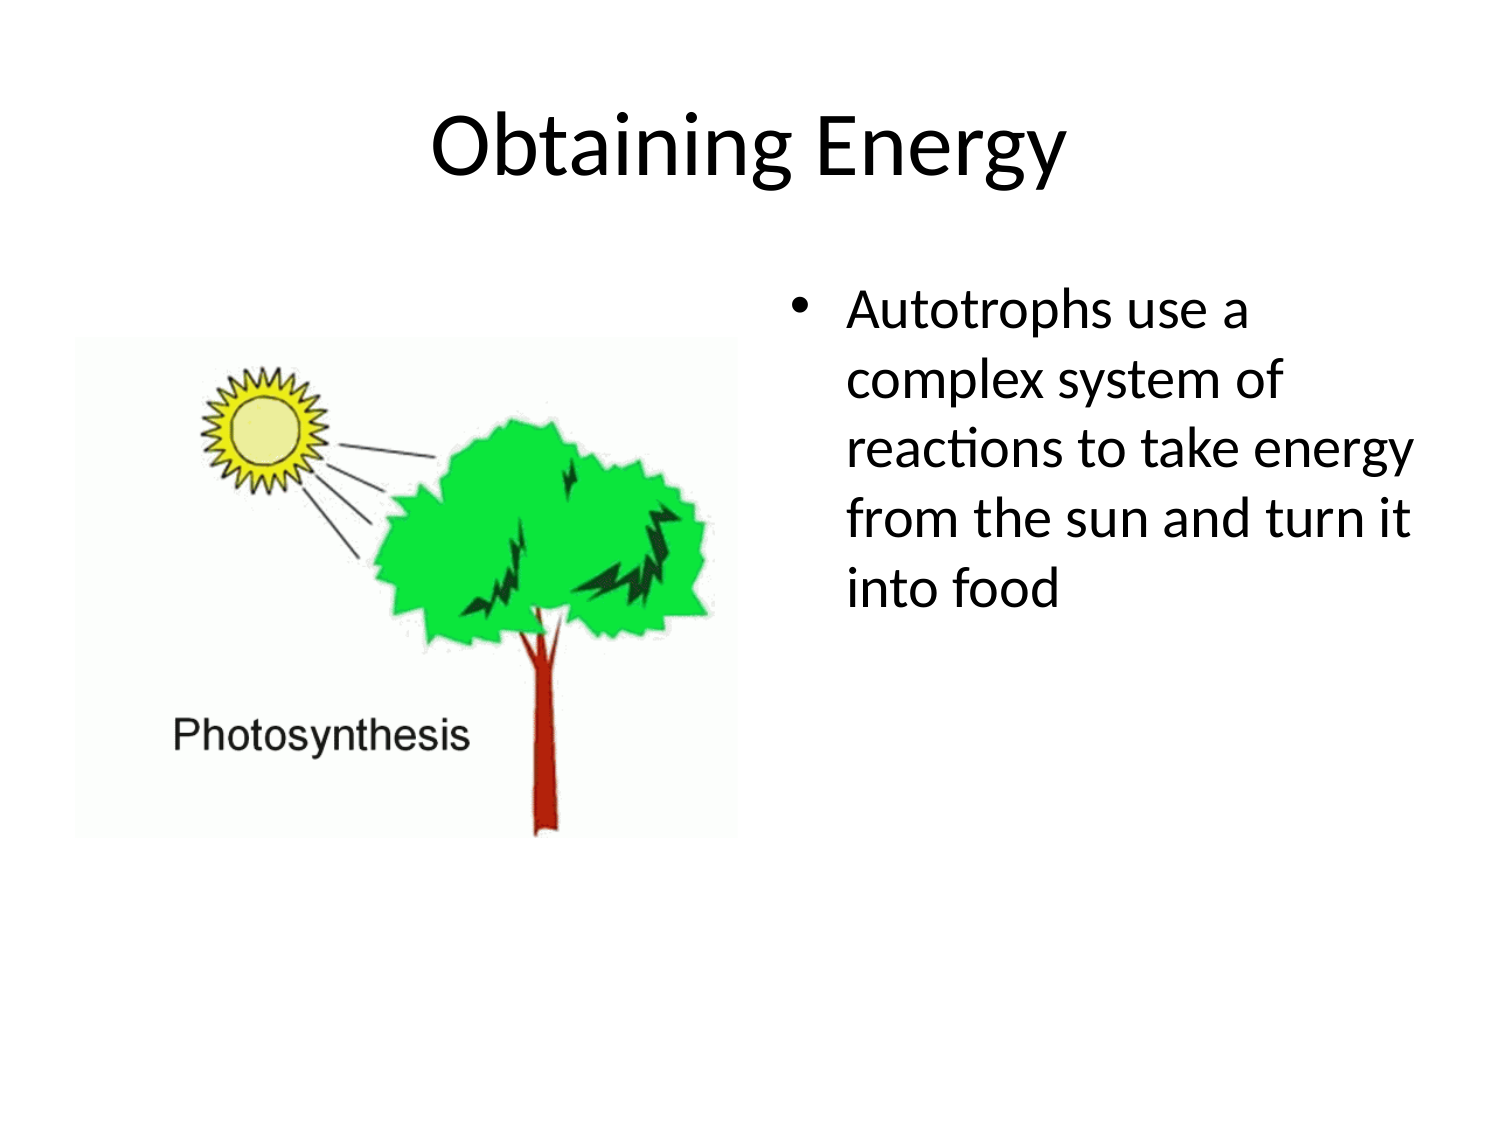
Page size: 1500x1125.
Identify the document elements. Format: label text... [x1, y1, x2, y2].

title Obtaining Energy [75, 45, 1425, 233]
list Autotrophs use a complex system of reactions to take energy from the sun and turn it into food [774, 262, 1438, 1075]
picture [74, 337, 738, 838]
